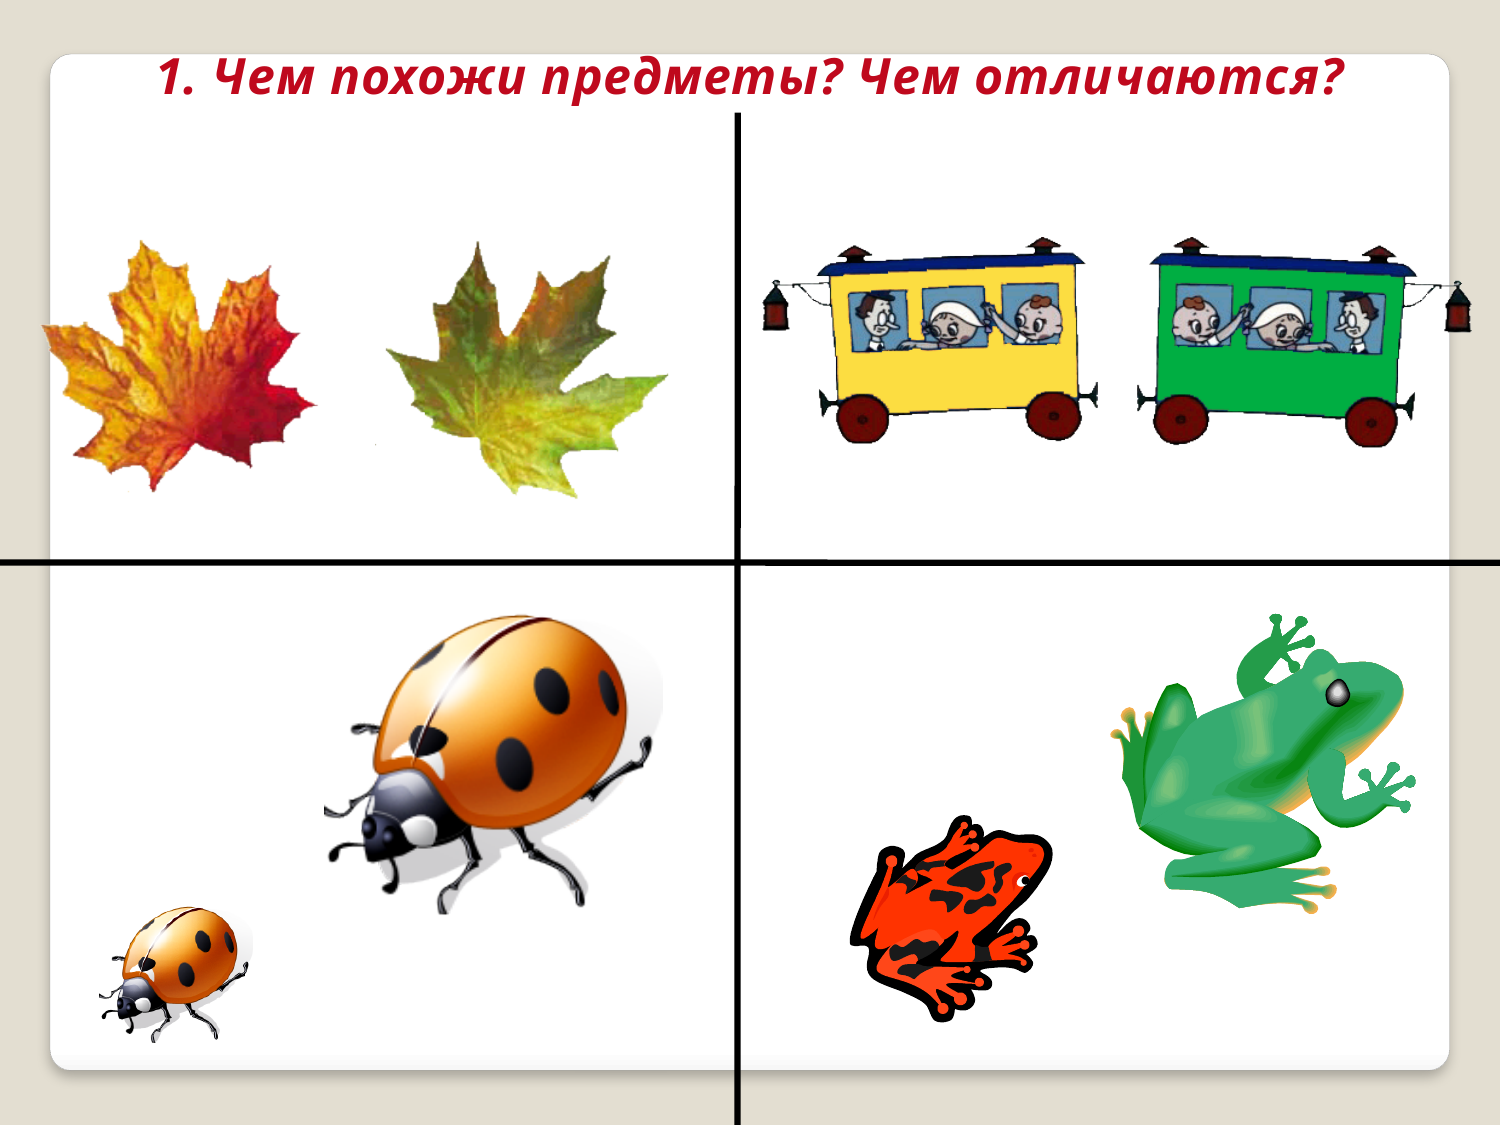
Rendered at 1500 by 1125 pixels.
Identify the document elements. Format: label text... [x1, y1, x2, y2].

picture [849, 812, 1056, 1026]
picture [324, 599, 663, 938]
picture [374, 224, 715, 504]
picture [1099, 599, 1428, 926]
picture [37, 237, 327, 499]
picture [99, 899, 253, 1053]
picture [1137, 237, 1473, 449]
picture [762, 237, 1098, 445]
text_box 1. Чем похожи предметы? Чем отличаются? [0, 37, 1500, 113]
